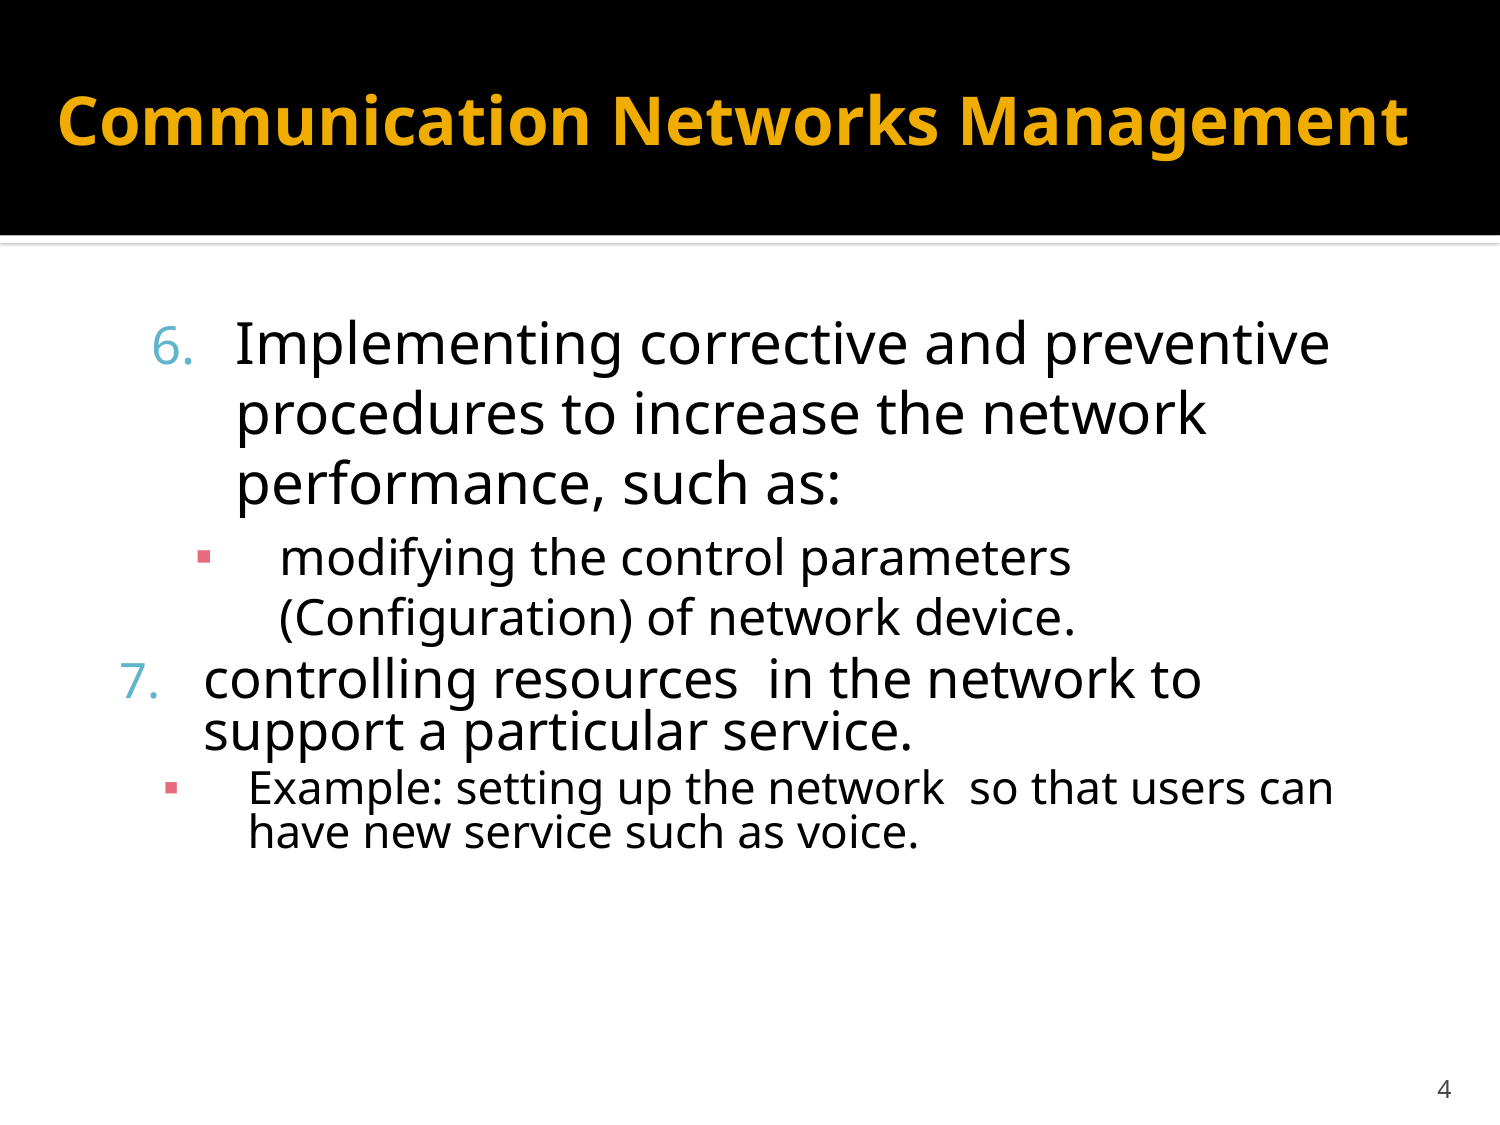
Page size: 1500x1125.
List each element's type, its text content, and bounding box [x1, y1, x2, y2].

list Implementing corrective and preventive procedures to increase the network performance, such as: modifying the control parameters (Configuration) of network device. controlling resources in the network to support a particular service. Example: setting up the network so that users can have new service such as voice. [75, 291, 1425, 1050]
slide_number 4 [1345, 1062, 1467, 1108]
title Communication Networks Management [41, 37, 1471, 200]
